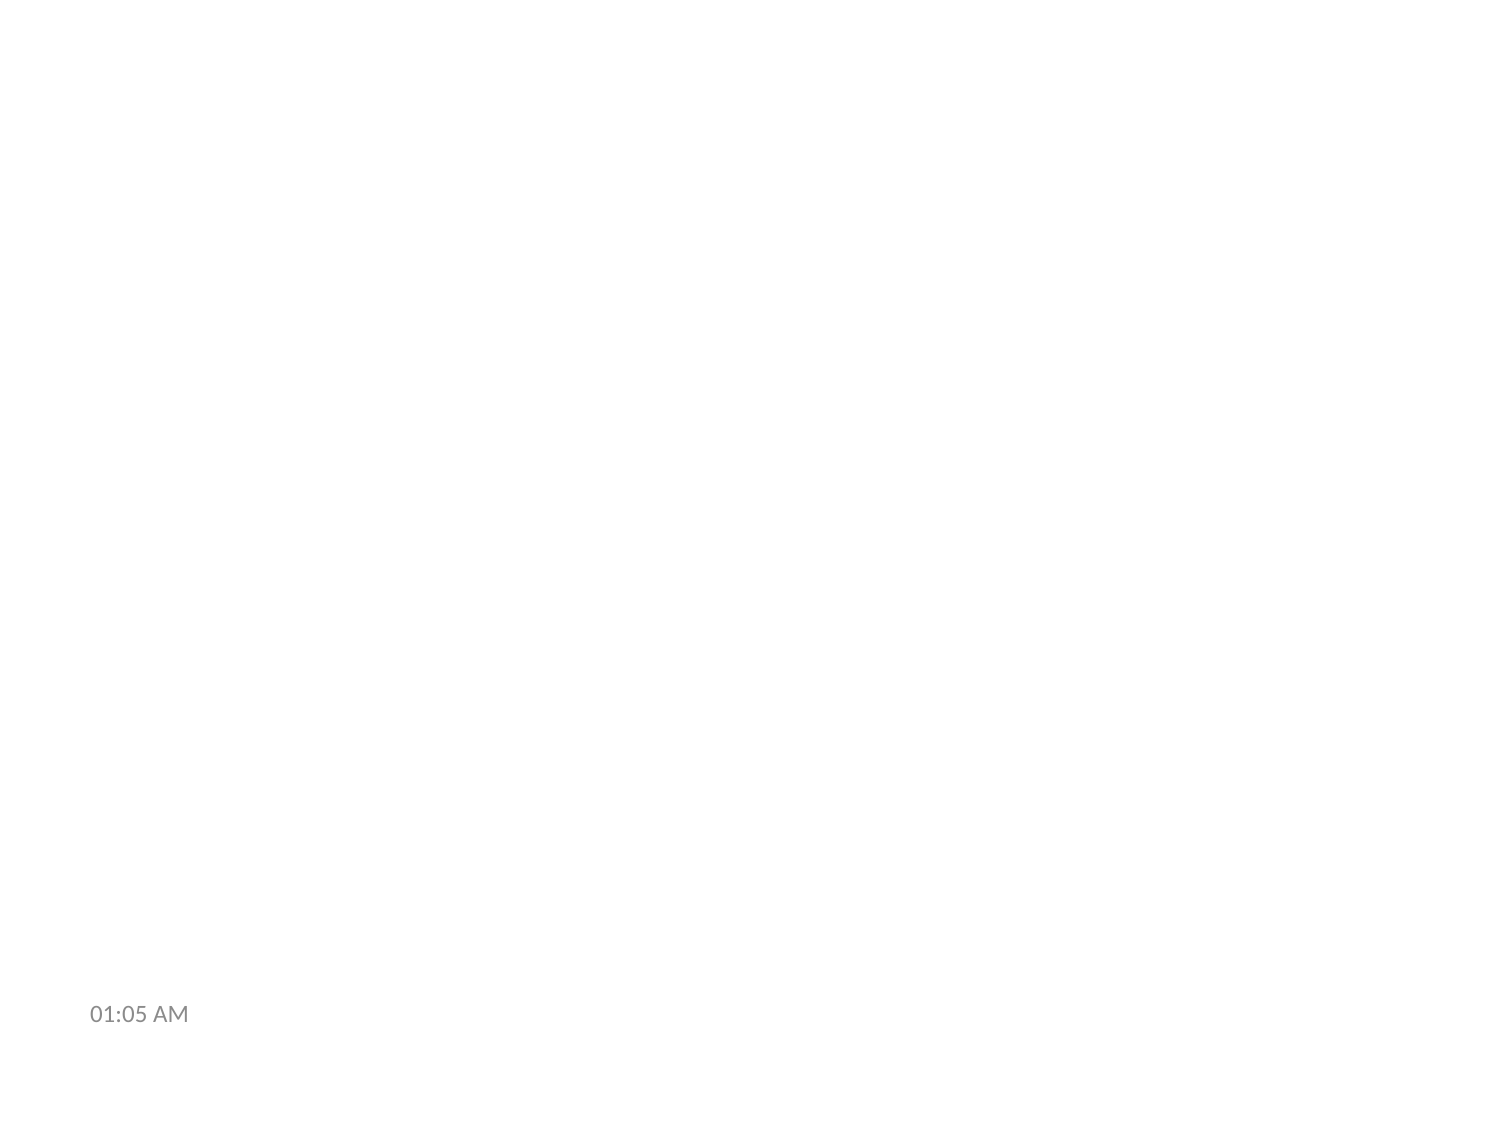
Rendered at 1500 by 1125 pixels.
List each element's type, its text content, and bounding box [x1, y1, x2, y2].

text_box 3:35 PM [75, 982, 425, 1043]
